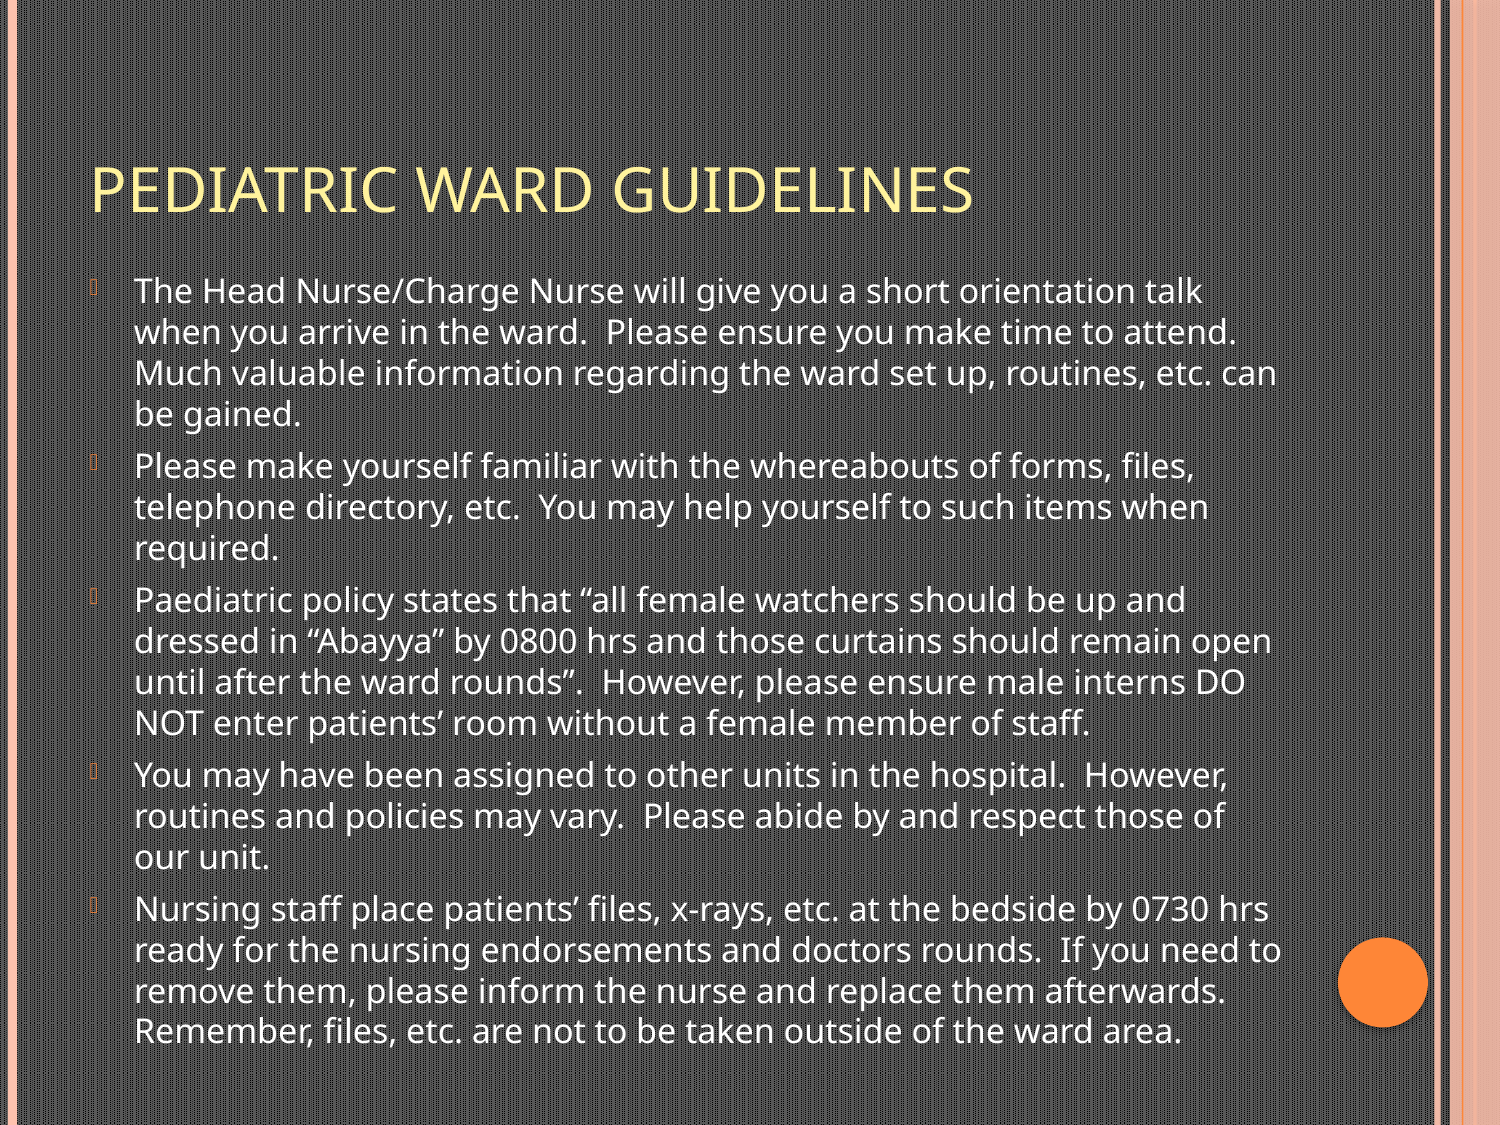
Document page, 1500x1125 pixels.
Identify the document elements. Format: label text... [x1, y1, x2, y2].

title Pediatric ward guidelines [75, 45, 1300, 233]
list The Head Nurse/Charge Nurse will give you a short orientation talk when you arrive in the ward. Please ensure you make time to attend. Much valuable information regarding the ward set up, routines, etc. can be gained. Please make yourself familiar with the whereabouts of forms, files, telephone directory, etc. You may help yourself to such items when required. Paediatric policy states that “all female watchers should be up and dressed in “Abayya” by 0800 hrs and those curtains should remain open until after the ward rounds”. However, please ensure male interns DO NOT enter patients’ room without a female member of staff. You may have been assigned to other units in the hospital. However, routines and policies may vary. Please abide by and respect those of our unit. Nursing staff place patients’ files, x-rays, etc. at the bedside by 0730 hrs ready for the nursing endorsements and doctors rounds. If you need to remove them, please inform the nurse and replace them afterwards. Remember, files, etc. are not to be taken outside of the ward area. [75, 262, 1300, 1125]
